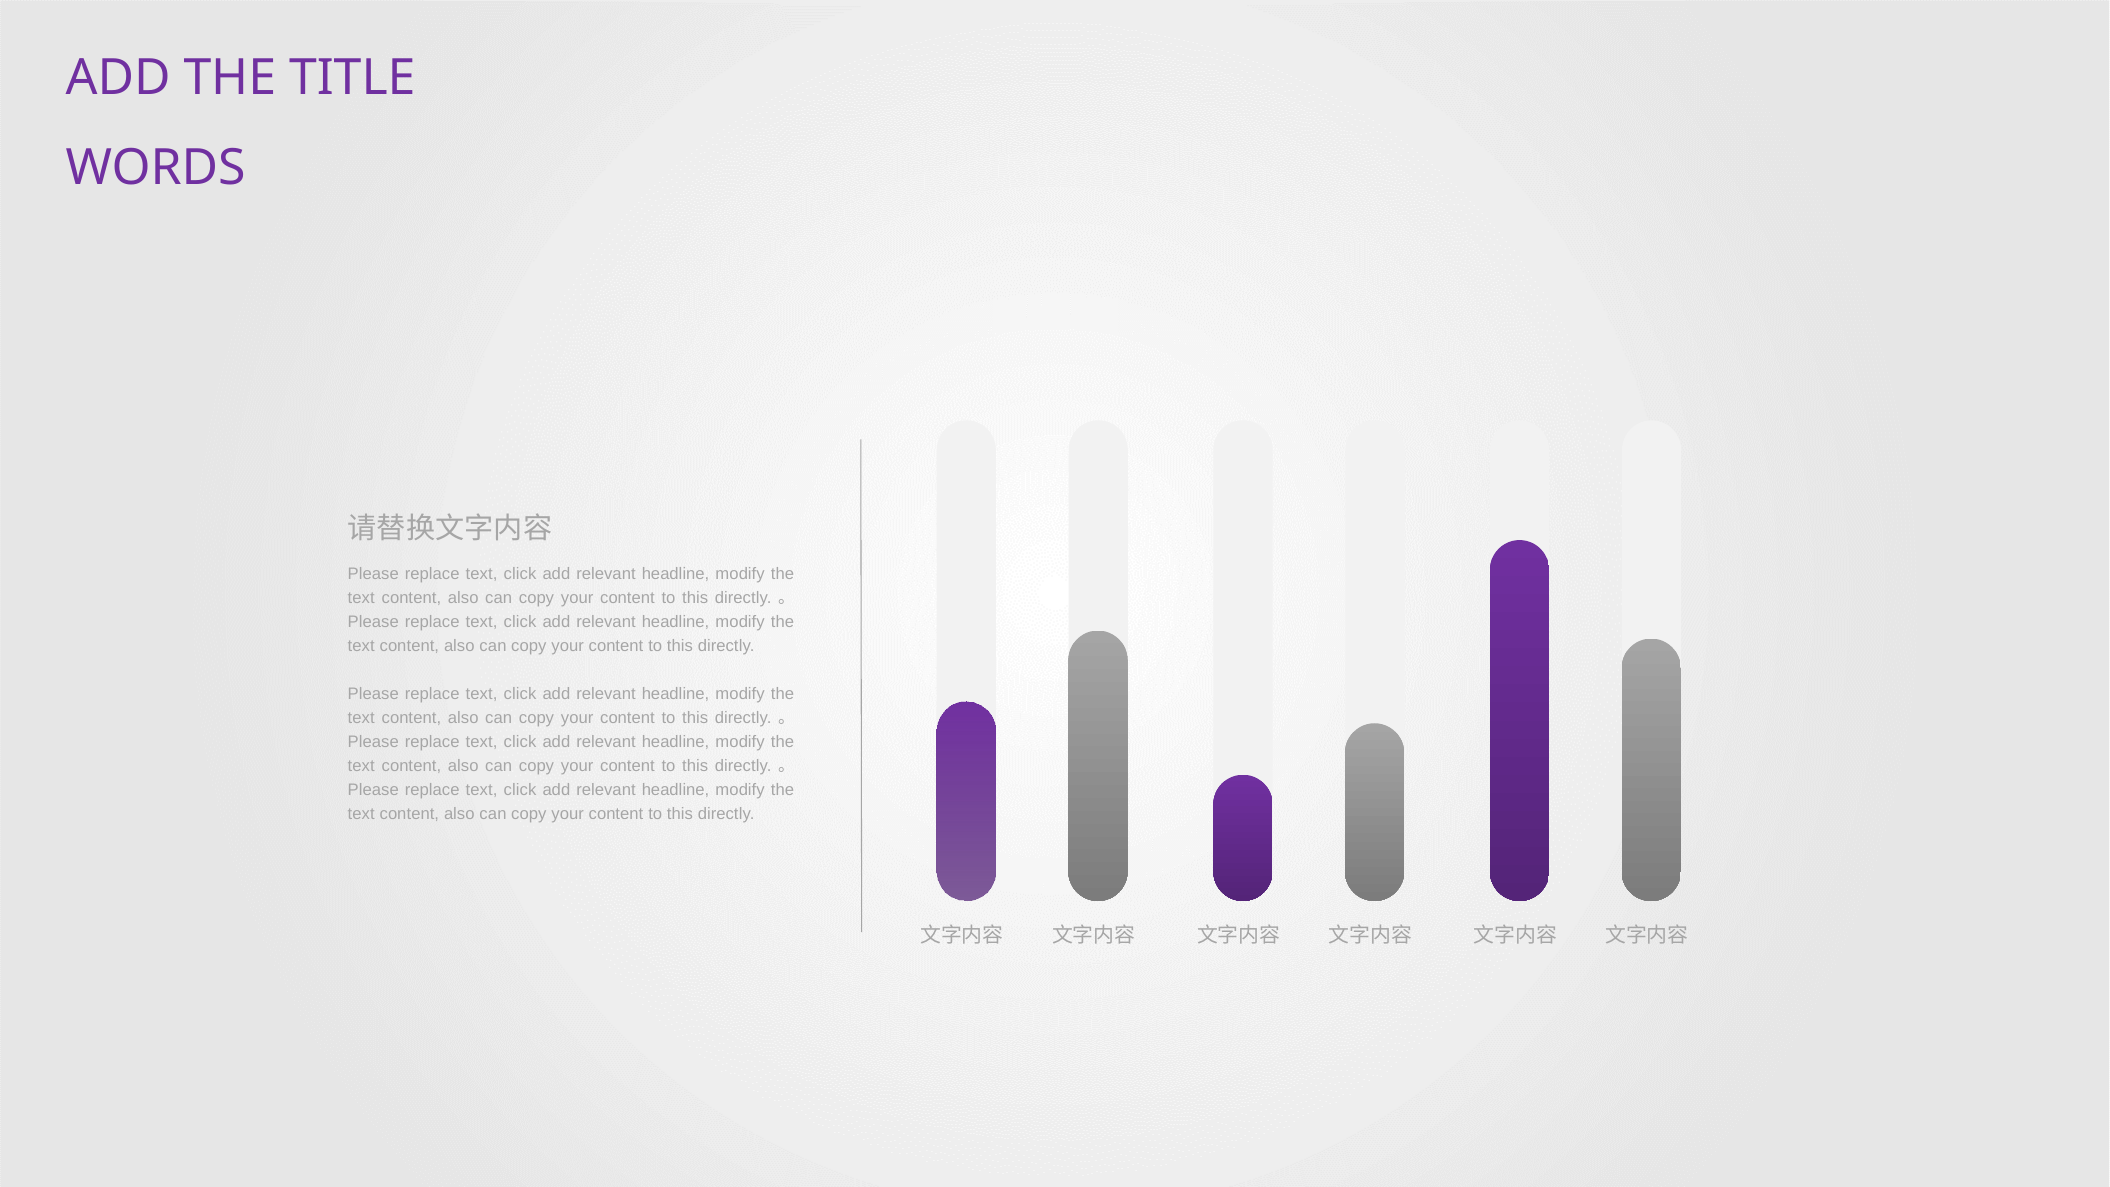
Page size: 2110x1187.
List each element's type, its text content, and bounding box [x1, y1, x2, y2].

picture [0, 0, 2110, 1187]
text_box ADD THE TITLE WORDS [50, 7, 583, 202]
text_box 文字内容 [1021, 916, 1166, 947]
text_box 文字内容 [1574, 916, 1720, 947]
text_box 文字内容 [1297, 916, 1442, 947]
text_box 文字内容 [1442, 916, 1574, 947]
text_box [936, 420, 1682, 900]
text_box Please replace text, click add relevant headline, modify the text content, also can copy your content to this directly.。 Please replace text, click add relevant headline, modify the text content, also can copy your content to this directly. Please replace text, click add relevant headline, modify the text content, also can copy your content to this directly.。 Please replace text, click add relevant headline, modify the text content, also can copy your content to this directly.。 Please replace text, click add relevant headline, modify the text content, also can copy your content to this directly. [347, 559, 795, 823]
text_box 文字内容 [1166, 916, 1297, 947]
text_box 请替换文字内容 [347, 502, 657, 545]
text_box 文字内容 [889, 916, 1021, 947]
